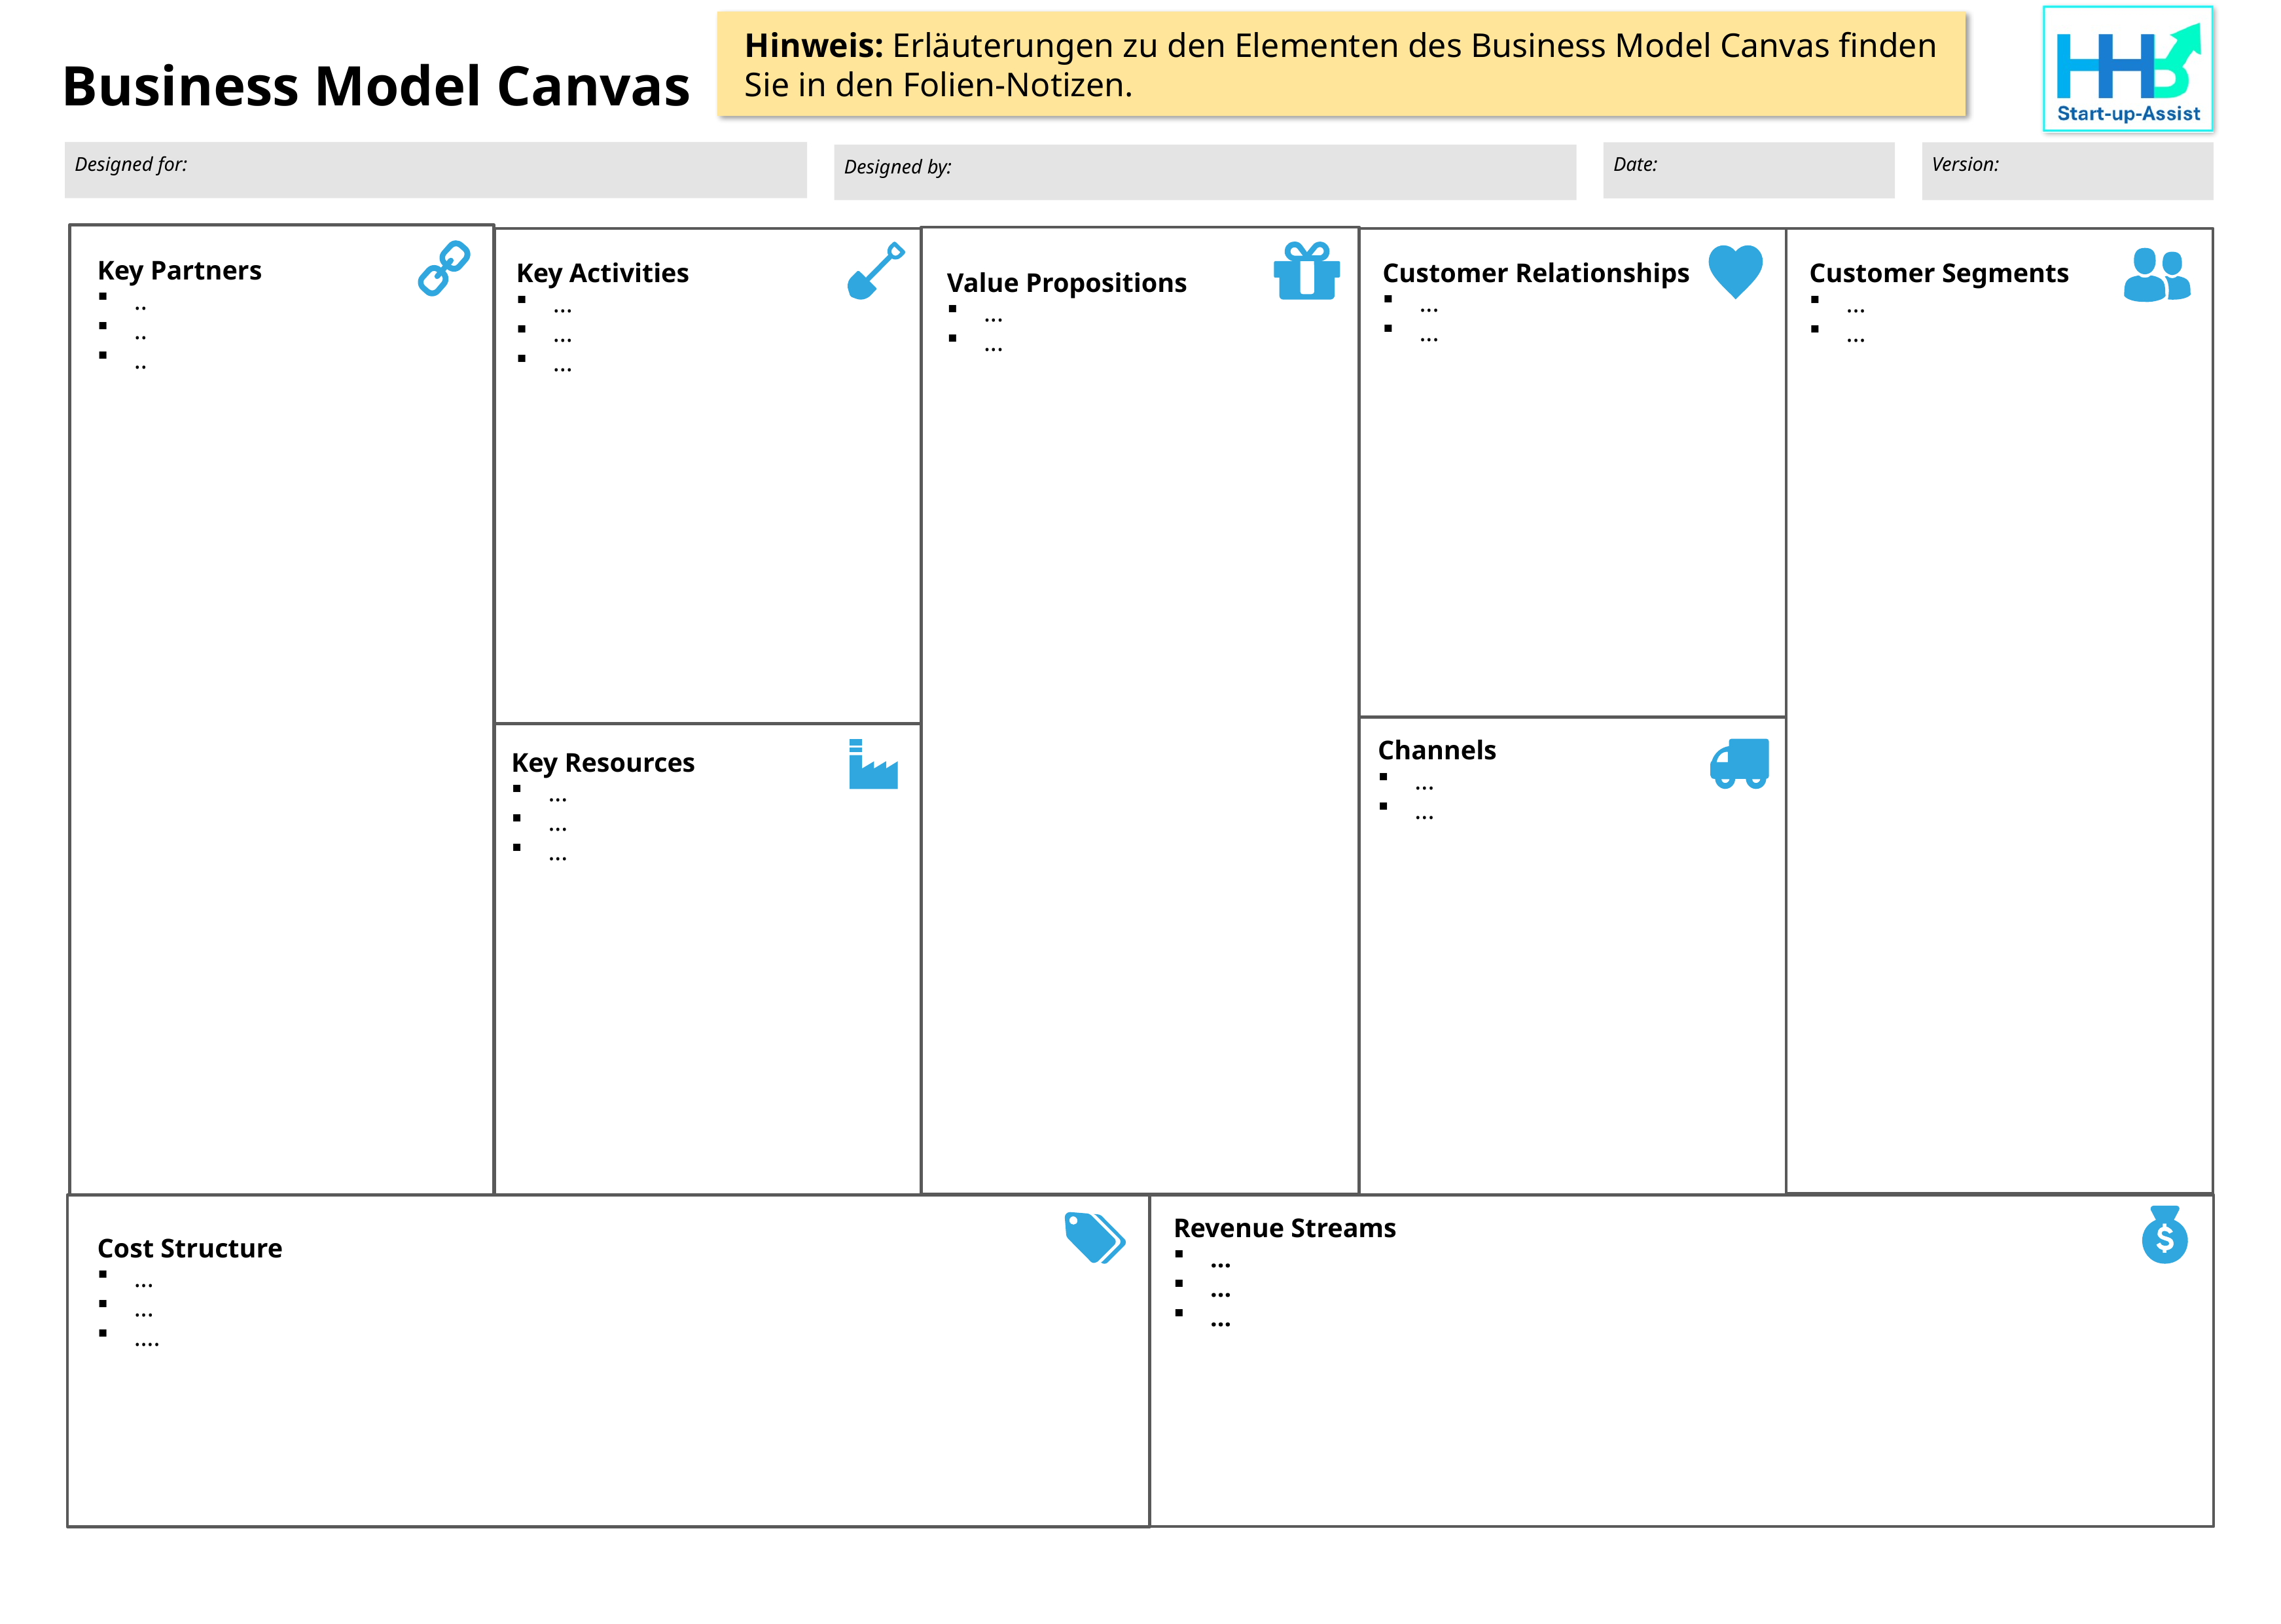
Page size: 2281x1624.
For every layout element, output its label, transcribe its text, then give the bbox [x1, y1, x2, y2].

text_box Channels ... ... [1368, 724, 1774, 1176]
text_box [1149, 1195, 2214, 1527]
text_box Customer Segments ... ... [1799, 247, 2197, 1176]
text_box Value Propositions ... ... [937, 256, 1336, 1176]
text_box [921, 226, 1359, 1195]
text_box [83, 233, 495, 291]
text_box Hinweis: Erläuterungen zu den Elementen des Business Model Canvas finden Sie in den Folien-Notizen. [717, 11, 1966, 117]
picture [2041, 5, 2214, 133]
text_box Cost Structure ... ... …. [87, 1221, 1134, 1513]
text_box Designed by: [834, 144, 1577, 200]
text_box [69, 225, 494, 1195]
text_box [1359, 717, 1786, 1195]
text_box Designed for: [65, 141, 808, 198]
text_box [67, 1195, 1149, 1527]
text_box [1336, 261, 1340, 278]
text_box [1359, 228, 1786, 717]
text_box Version: [1922, 142, 2214, 200]
text_box [494, 228, 922, 724]
text_box Revenue Streams ... ... ... [1163, 1202, 2147, 1341]
text_box [2147, 1205, 2188, 1264]
text_box Date: [1603, 142, 1895, 199]
text_box [1284, 242, 1330, 256]
text_box Customer Relationships ... ... [1373, 246, 1774, 689]
text_box Key Activities ... ... ... [506, 247, 912, 710]
text_box [1786, 228, 2214, 1194]
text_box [849, 738, 898, 789]
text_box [416, 240, 472, 297]
text_box Key Partners .. .. .. [87, 244, 484, 1176]
text_box Key Resources ... ... ... [501, 736, 912, 1176]
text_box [1064, 1212, 1127, 1264]
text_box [2124, 247, 2191, 302]
text_box [494, 724, 921, 1195]
text_box Business Model Canvas [51, 38, 956, 129]
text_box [846, 241, 906, 300]
